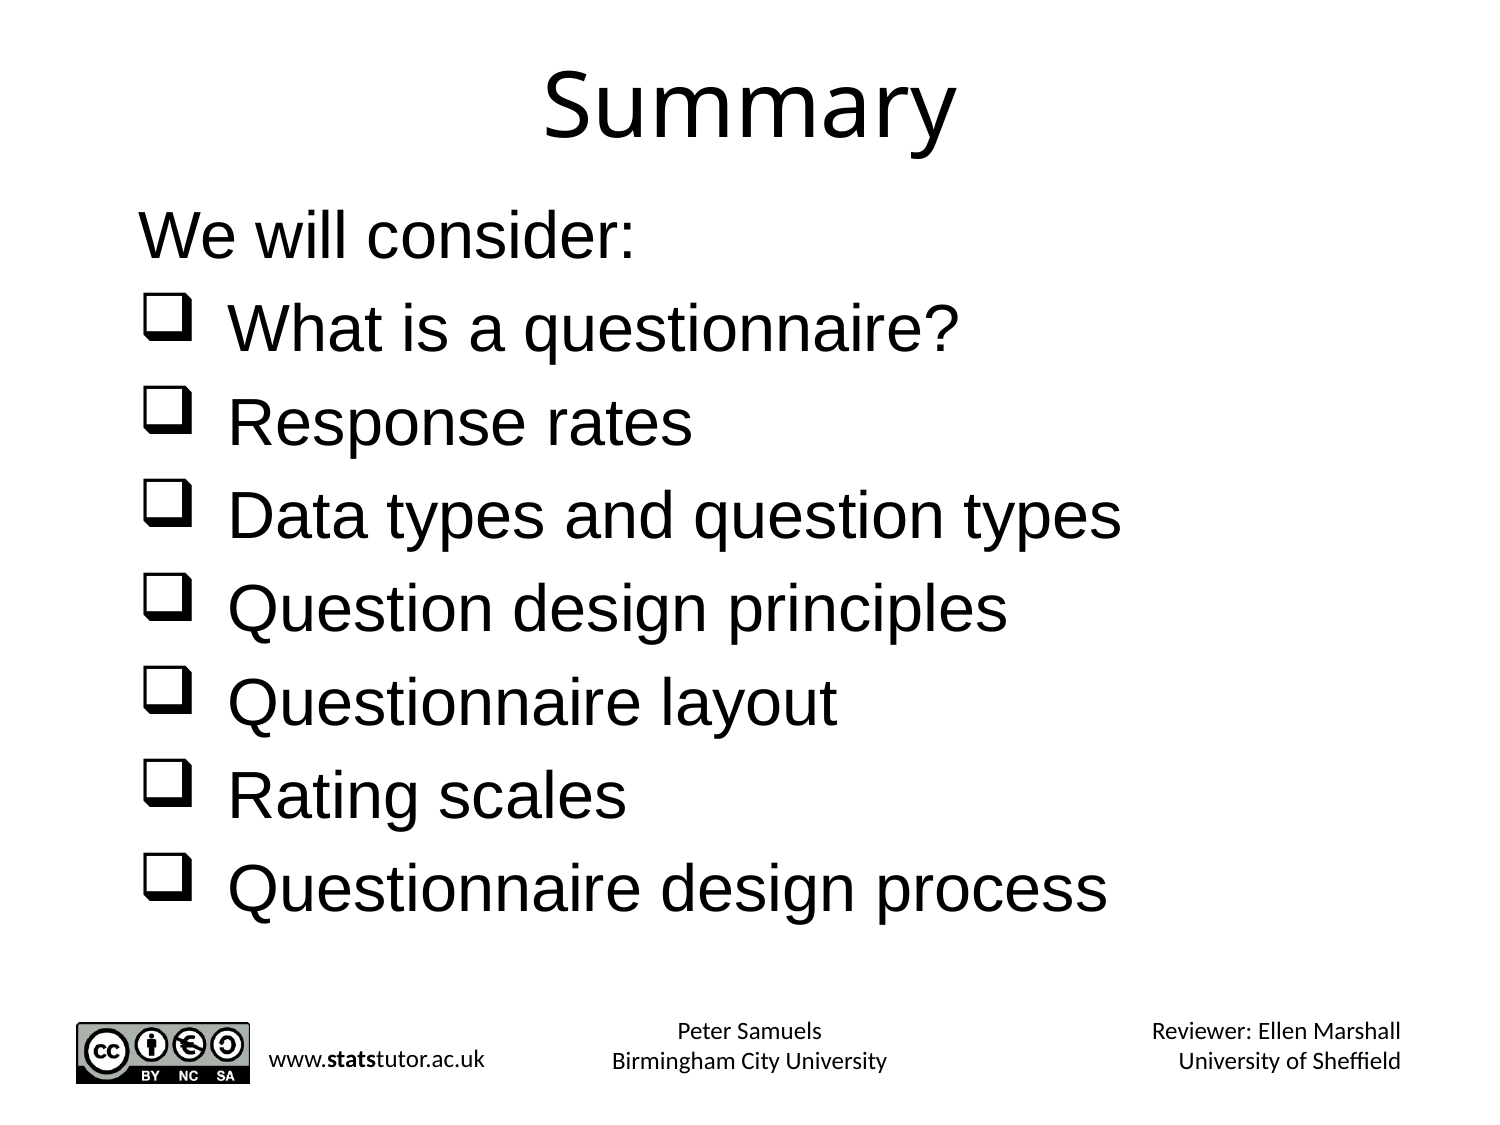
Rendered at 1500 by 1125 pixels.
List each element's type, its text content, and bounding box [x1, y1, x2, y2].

text_box Reviewer: Ellen Marshall University of Sheffield [1038, 1007, 1417, 1083]
text_box www.statstutor.ac.uk [254, 1035, 526, 1080]
text_box We will consider: What is a questionnaire? Response rates Data types and question types Question design principles Questionnaire layout Rating scales Questionnaire design process [123, 184, 1376, 953]
picture [76, 1022, 251, 1084]
text_box Peter Samuels Birmingham City University [549, 1007, 951, 1083]
title Summary [75, 42, 1425, 159]
